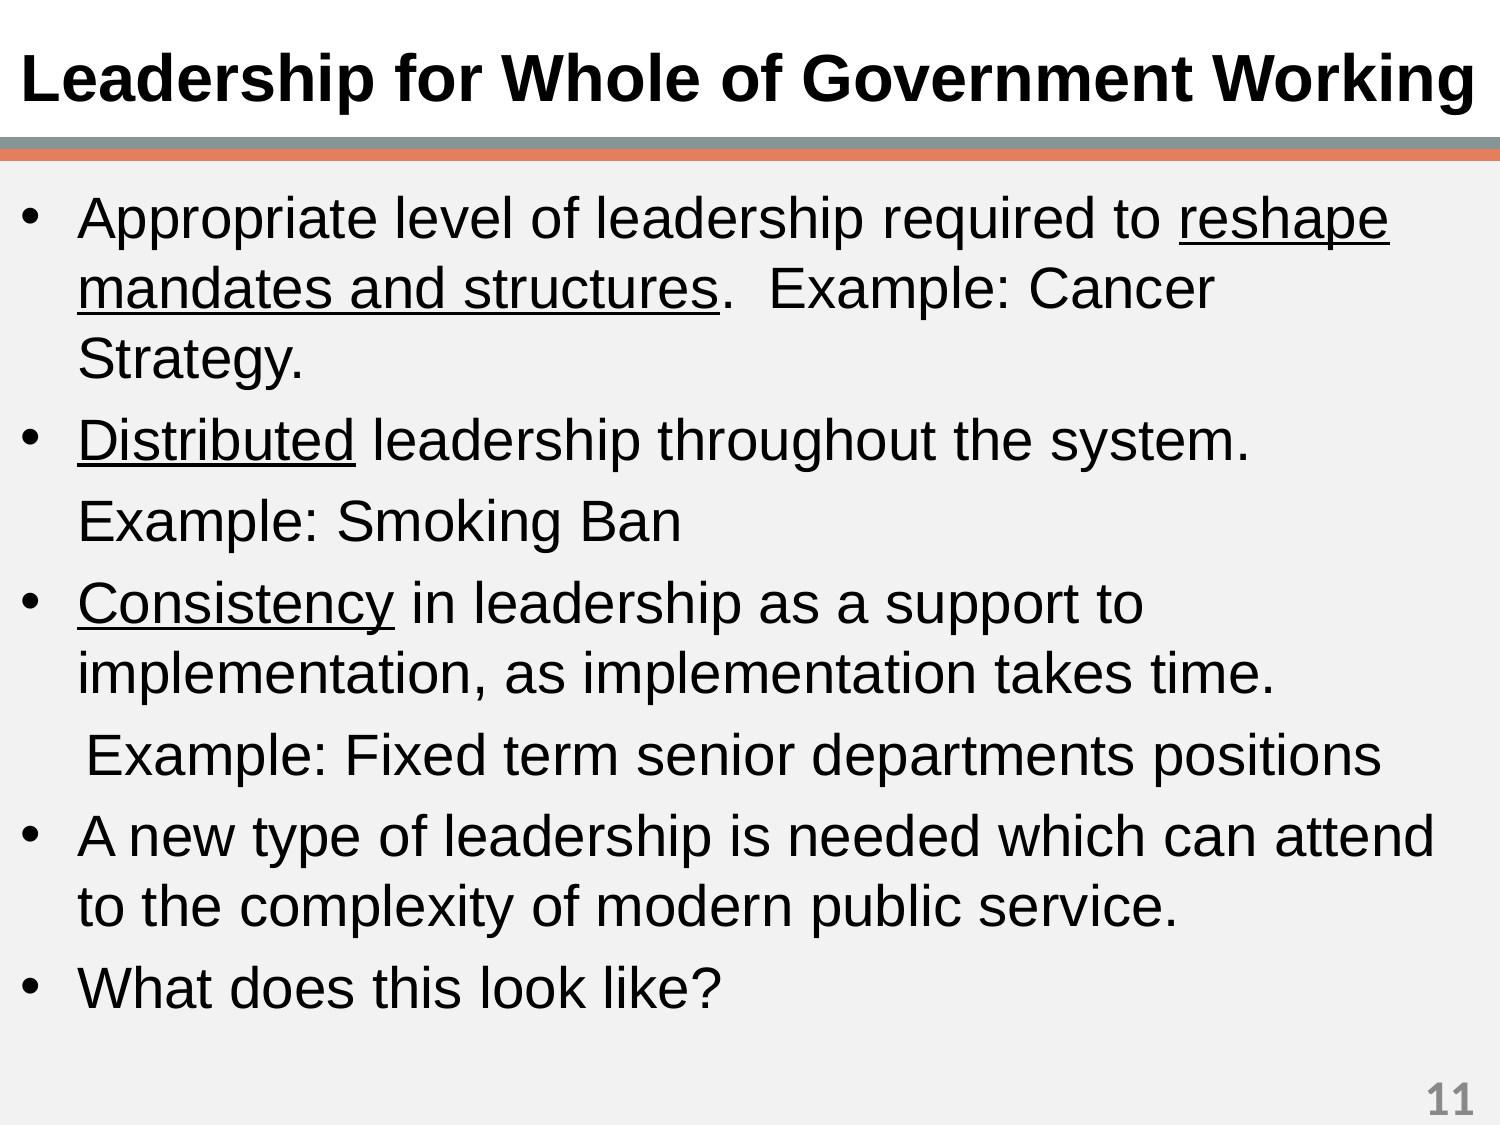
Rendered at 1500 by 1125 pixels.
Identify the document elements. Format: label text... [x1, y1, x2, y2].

slide_number 10 [1139, 1065, 1490, 1125]
list Appropriate level of leadership required to reshape mandates and structures. Example: Cancer Strategy. Distributed leadership throughout the system. Example: Smoking Ban Consistency in leadership as a support to implementation, as implementation takes time. Example: Fixed term senior departments positions A new type of leadership is needed which can attend to the complexity of modern public service. What does this look like? [5, 172, 1471, 1106]
title Leadership for Whole of Government Working [0, 0, 1500, 149]
